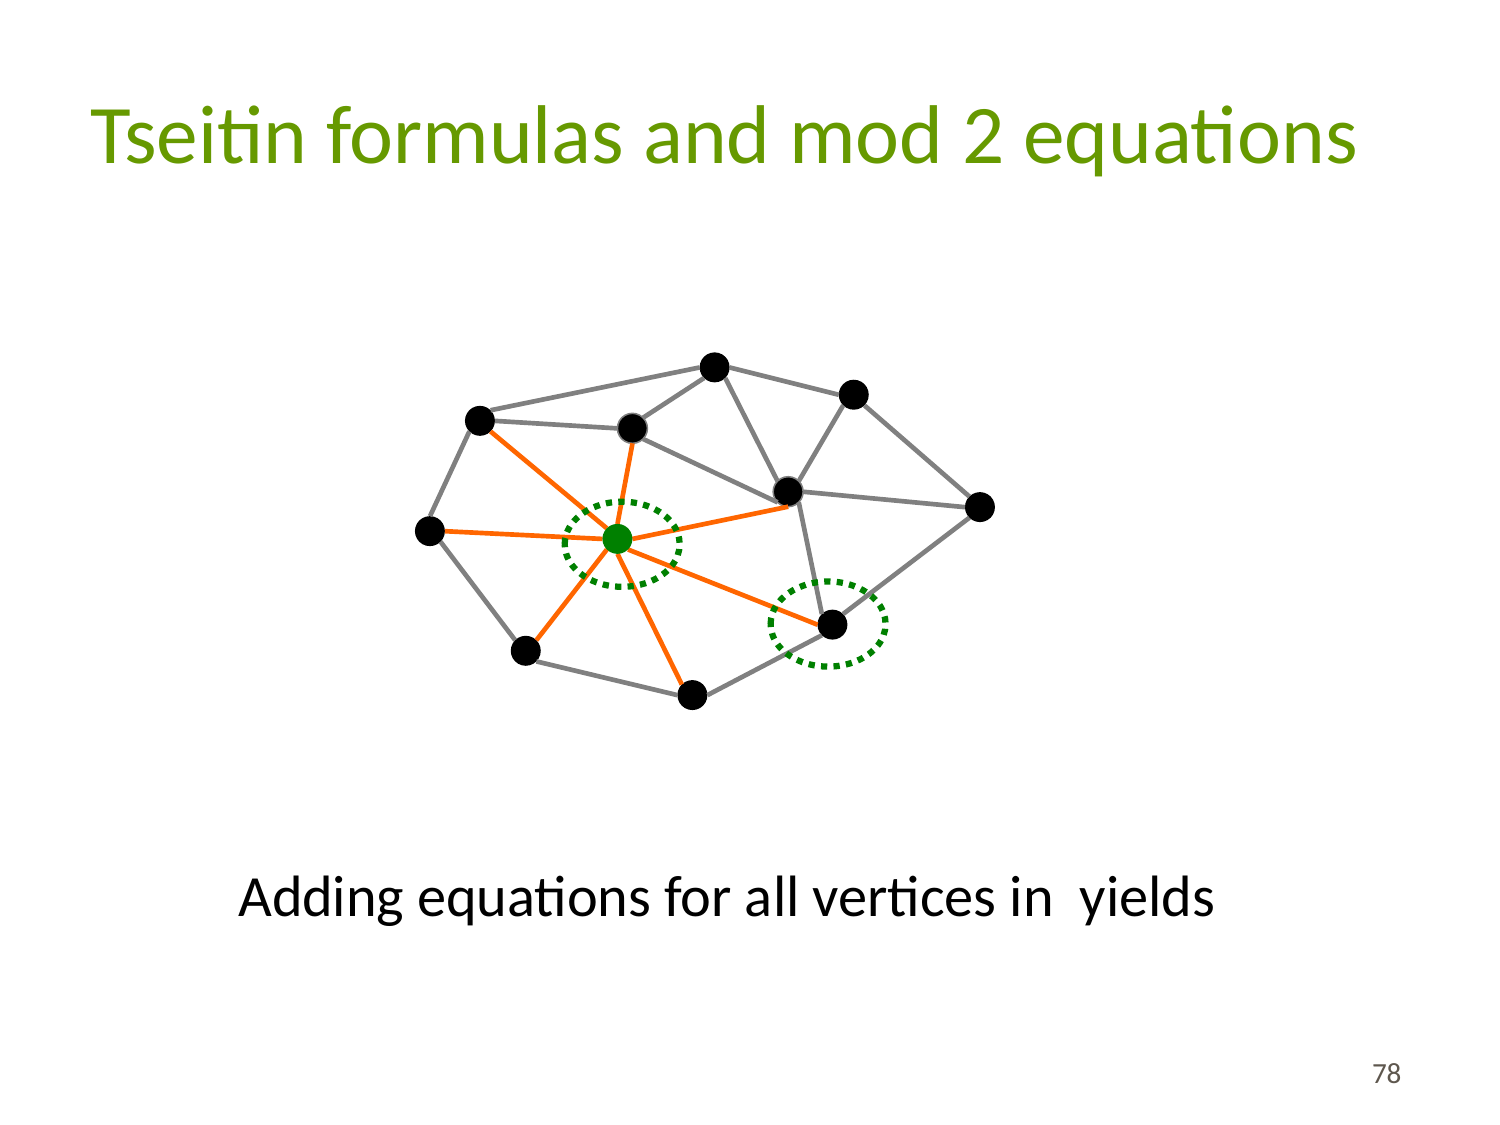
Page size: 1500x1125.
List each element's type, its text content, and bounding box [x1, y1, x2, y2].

text_box [414, 516, 445, 547]
text_box [778, 476, 803, 507]
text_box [632, 506, 789, 539]
text_box [617, 413, 648, 443]
text_box [839, 379, 869, 410]
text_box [798, 405, 844, 482]
text_box [965, 492, 995, 523]
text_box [843, 517, 970, 614]
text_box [440, 541, 516, 641]
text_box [643, 377, 705, 418]
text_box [725, 377, 778, 438]
title Tseitin formulas and mod 2 equations [75, 37, 1375, 188]
slide_number 78 [1104, 1021, 1417, 1097]
text_box [677, 680, 708, 711]
text_box [510, 635, 541, 666]
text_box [444, 531, 603, 539]
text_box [429, 431, 470, 517]
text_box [643, 438, 778, 503]
text_box [564, 501, 680, 587]
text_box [490, 367, 700, 411]
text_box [864, 405, 970, 497]
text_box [803, 491, 965, 508]
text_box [617, 443, 633, 524]
text_box [699, 352, 730, 383]
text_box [707, 635, 822, 696]
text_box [798, 502, 822, 615]
text_box [770, 581, 886, 667]
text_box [729, 367, 839, 395]
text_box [494, 420, 618, 429]
text_box [464, 405, 495, 436]
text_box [536, 549, 607, 641]
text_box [628, 549, 818, 625]
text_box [490, 431, 607, 529]
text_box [617, 553, 682, 685]
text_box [536, 661, 678, 696]
